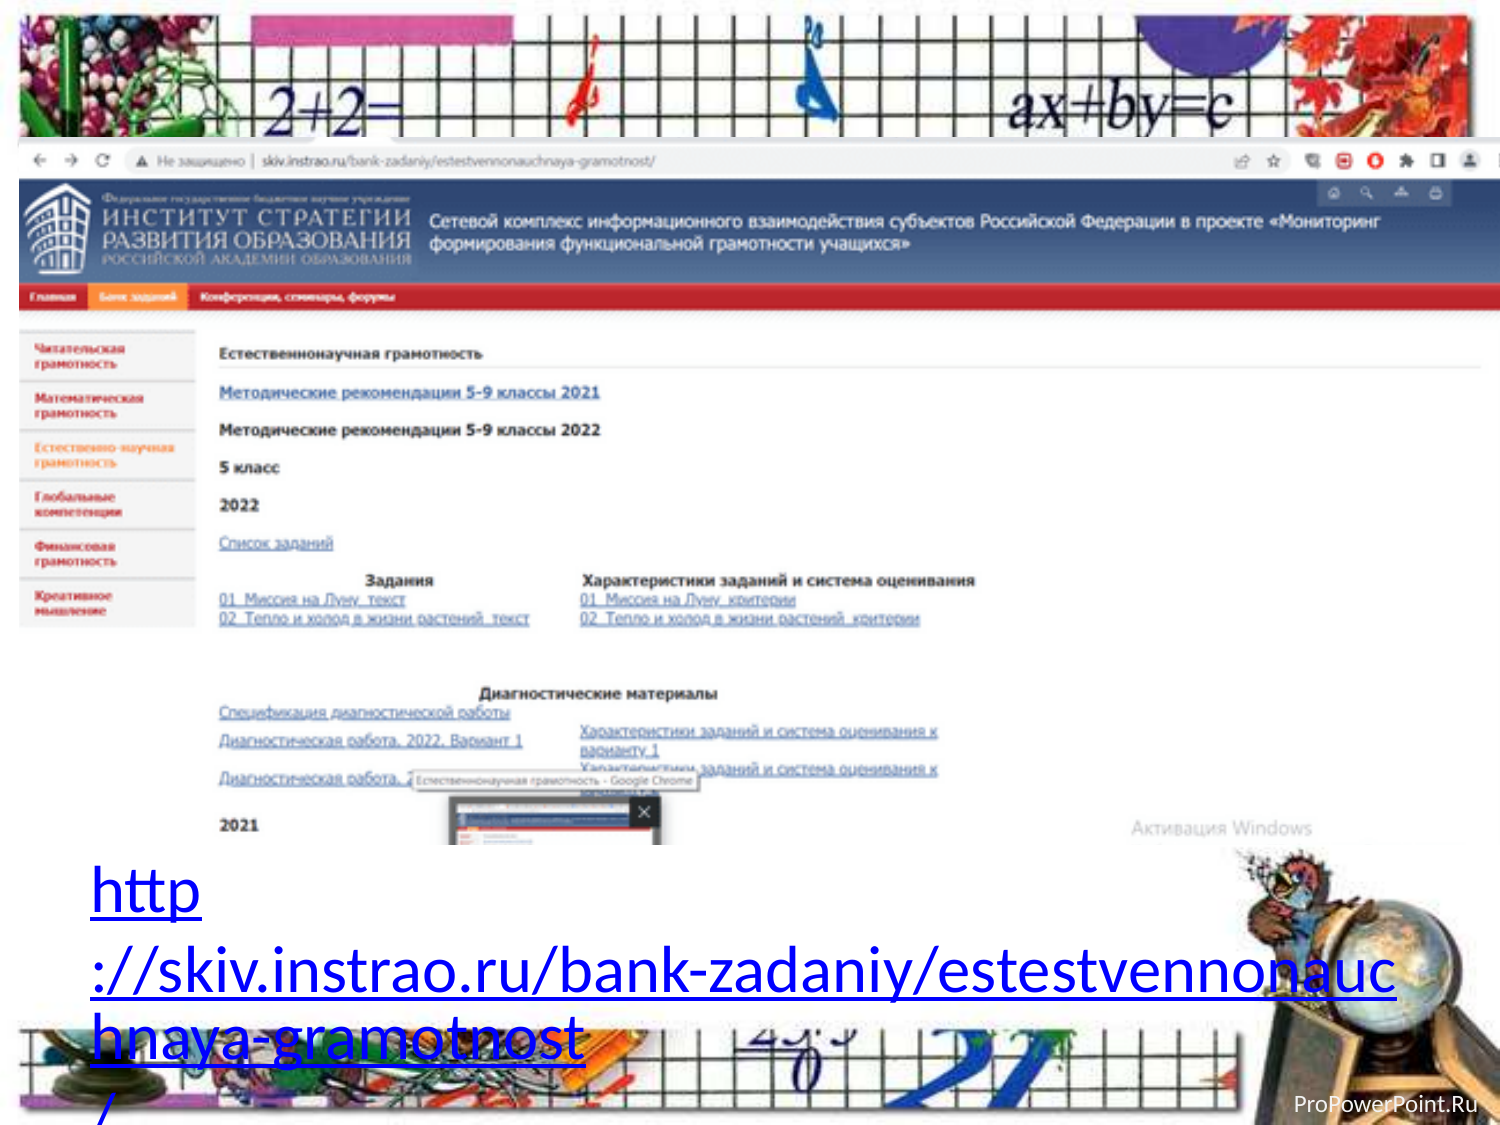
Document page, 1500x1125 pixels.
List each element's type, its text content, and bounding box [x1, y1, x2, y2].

list http://skiv.instrao.ru/bank-zadaniy/estestvennonauchnaya-gramotnost/ [74, 853, 1426, 1012]
picture [0, 0, 1500, 1125]
